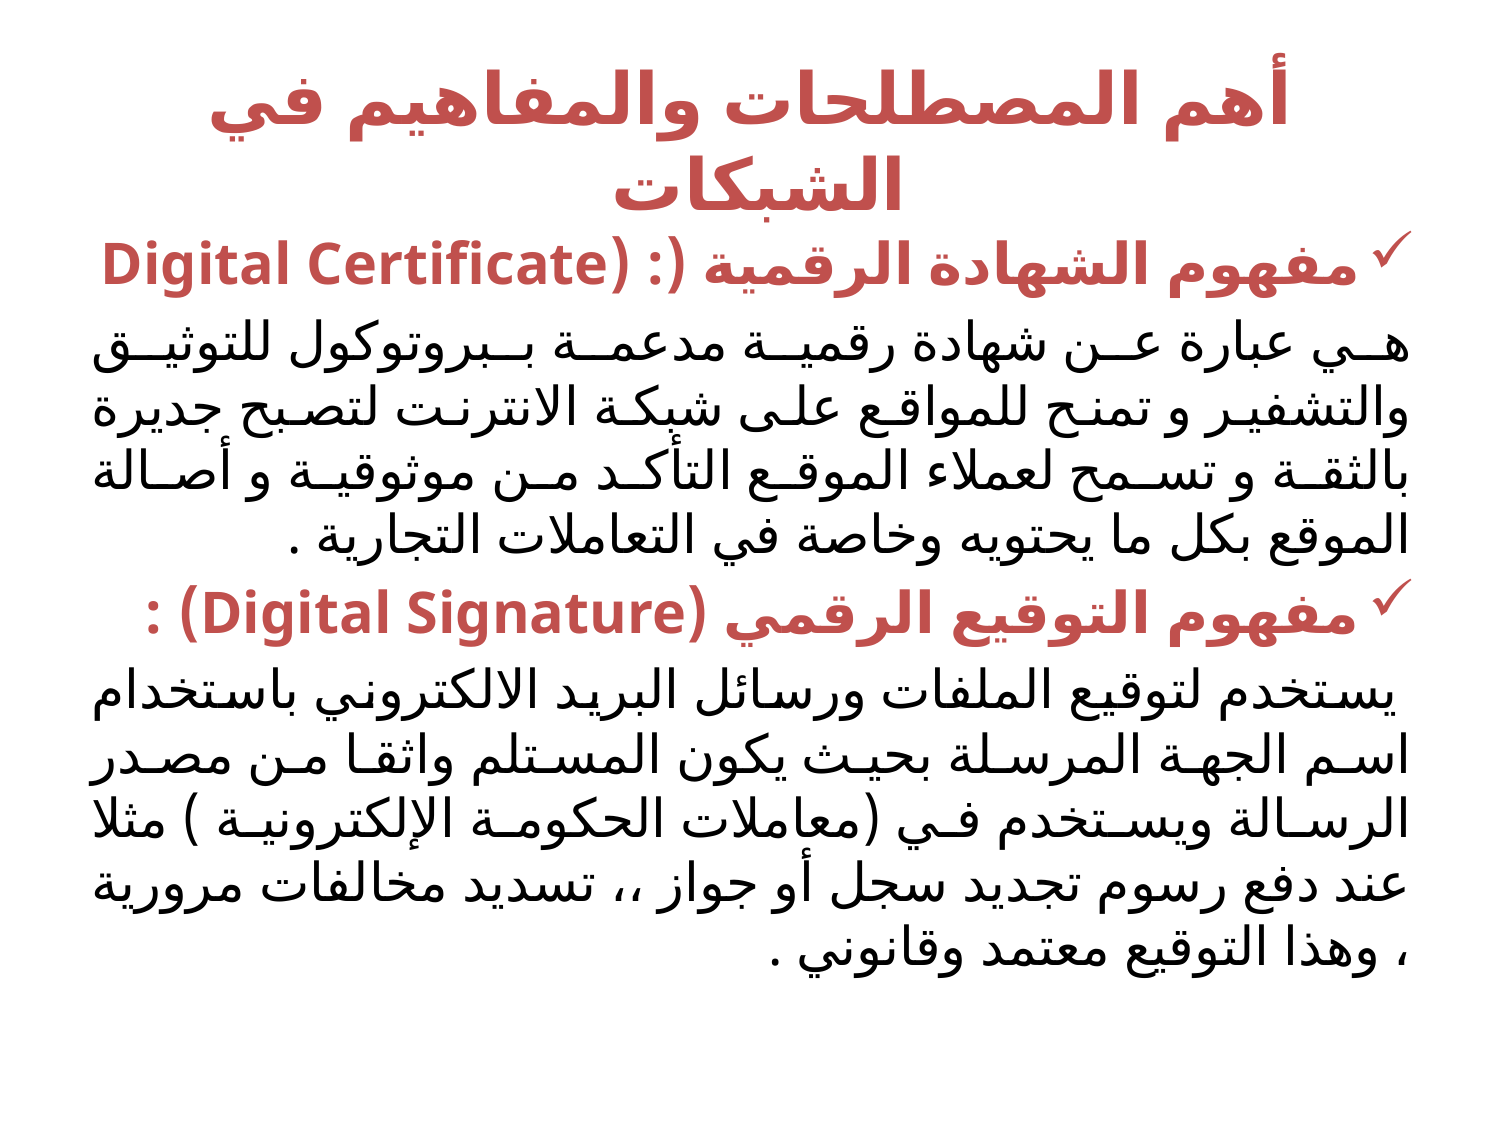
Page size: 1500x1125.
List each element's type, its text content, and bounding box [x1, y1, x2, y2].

list مفهوم الشهادة الرقمية (: (Digital Certificate هي عبارة عن شهادة رقمية مدعمة ببروتوكول للتوثيق والتشفير و تمنح للمواقع على شبكة الانترنت لتصبح جديرة بالثقة و تسمح لعملاء الموقع التأكد من موثوقية و أصالة الموقع بكل ما يحتويه وخاصة في التعاملات التجارية . مفهوم التوقيع الرقمي (Digital Signature) : يستخدم لتوقيع الملفات ورسائل البريد الالكتروني باستخدام اسم الجهة المرسلة بحيث يكون المستلم واثقا من مصدر الرسالة ويستخدم في (معاملات الحكومة الإلكترونية ) مثلا عند دفع رسوم تجديد سجل أو جواز ،، تسديد مخالفات مرورية ، وهذا التوقيع معتمد وقانوني . [76, 219, 1427, 1028]
title أهم المصطلحات والمفاهيم في الشبكات [75, 45, 1425, 233]
